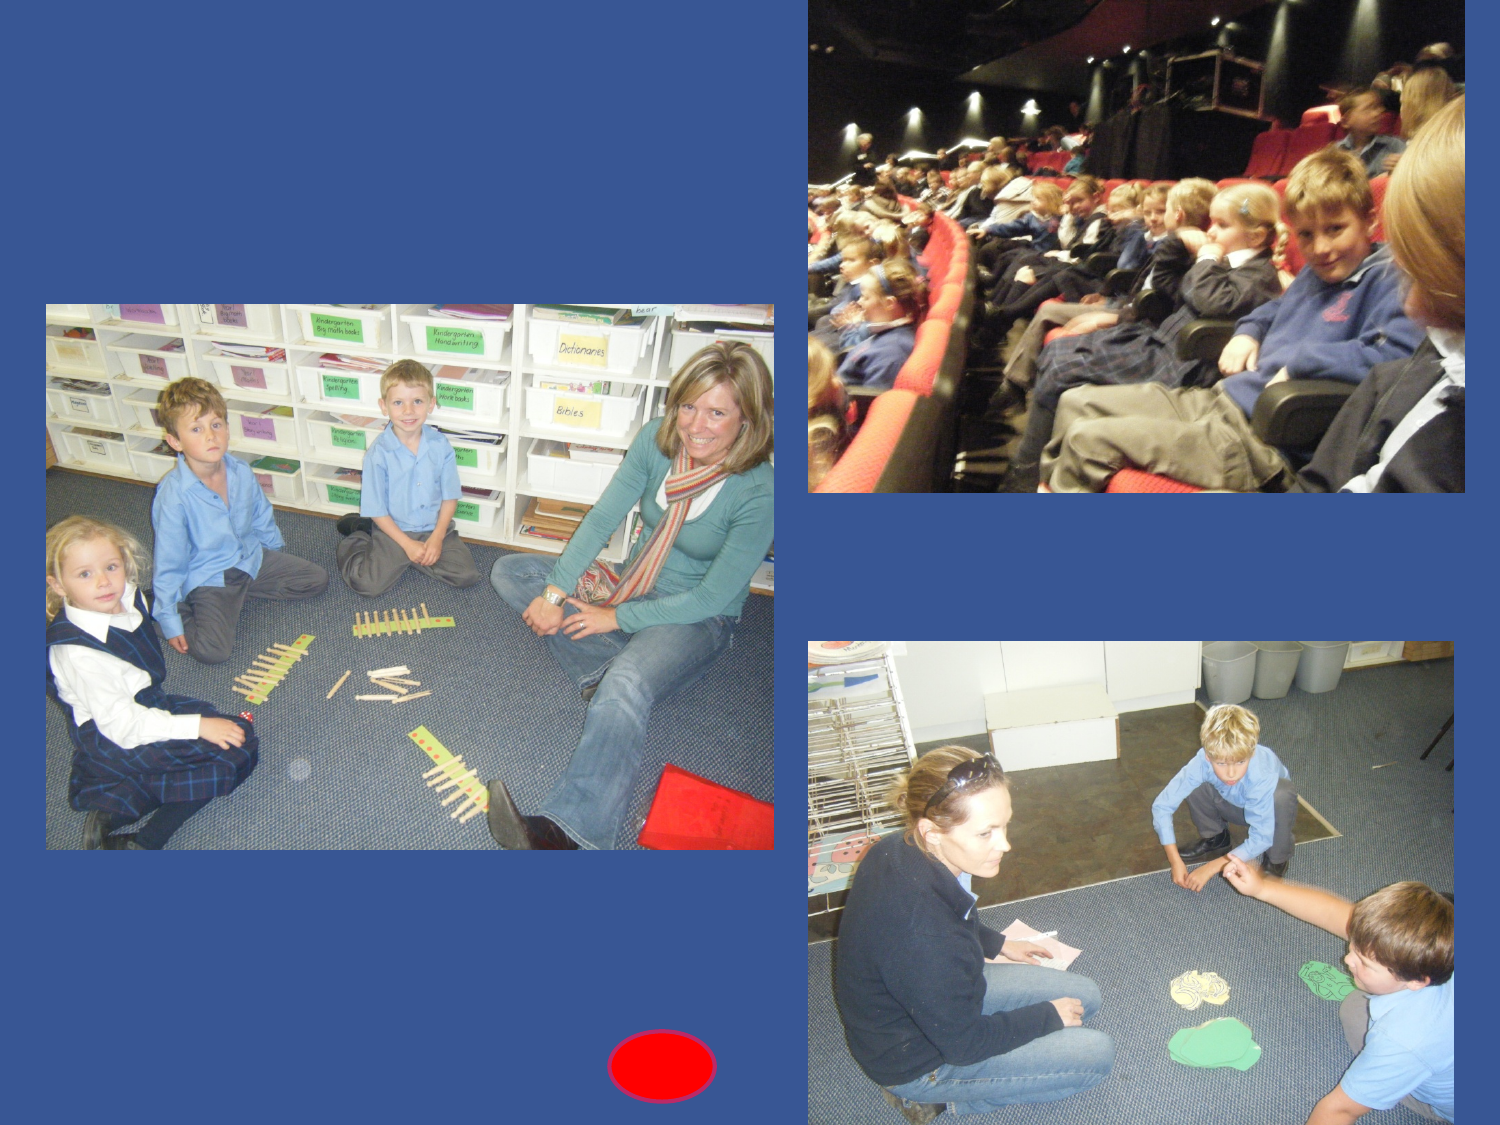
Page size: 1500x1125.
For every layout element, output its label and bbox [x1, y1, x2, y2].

text_box [607, 1029, 717, 1104]
picture [808, 641, 1454, 1125]
picture [46, 304, 774, 850]
list [808, 0, 1466, 493]
